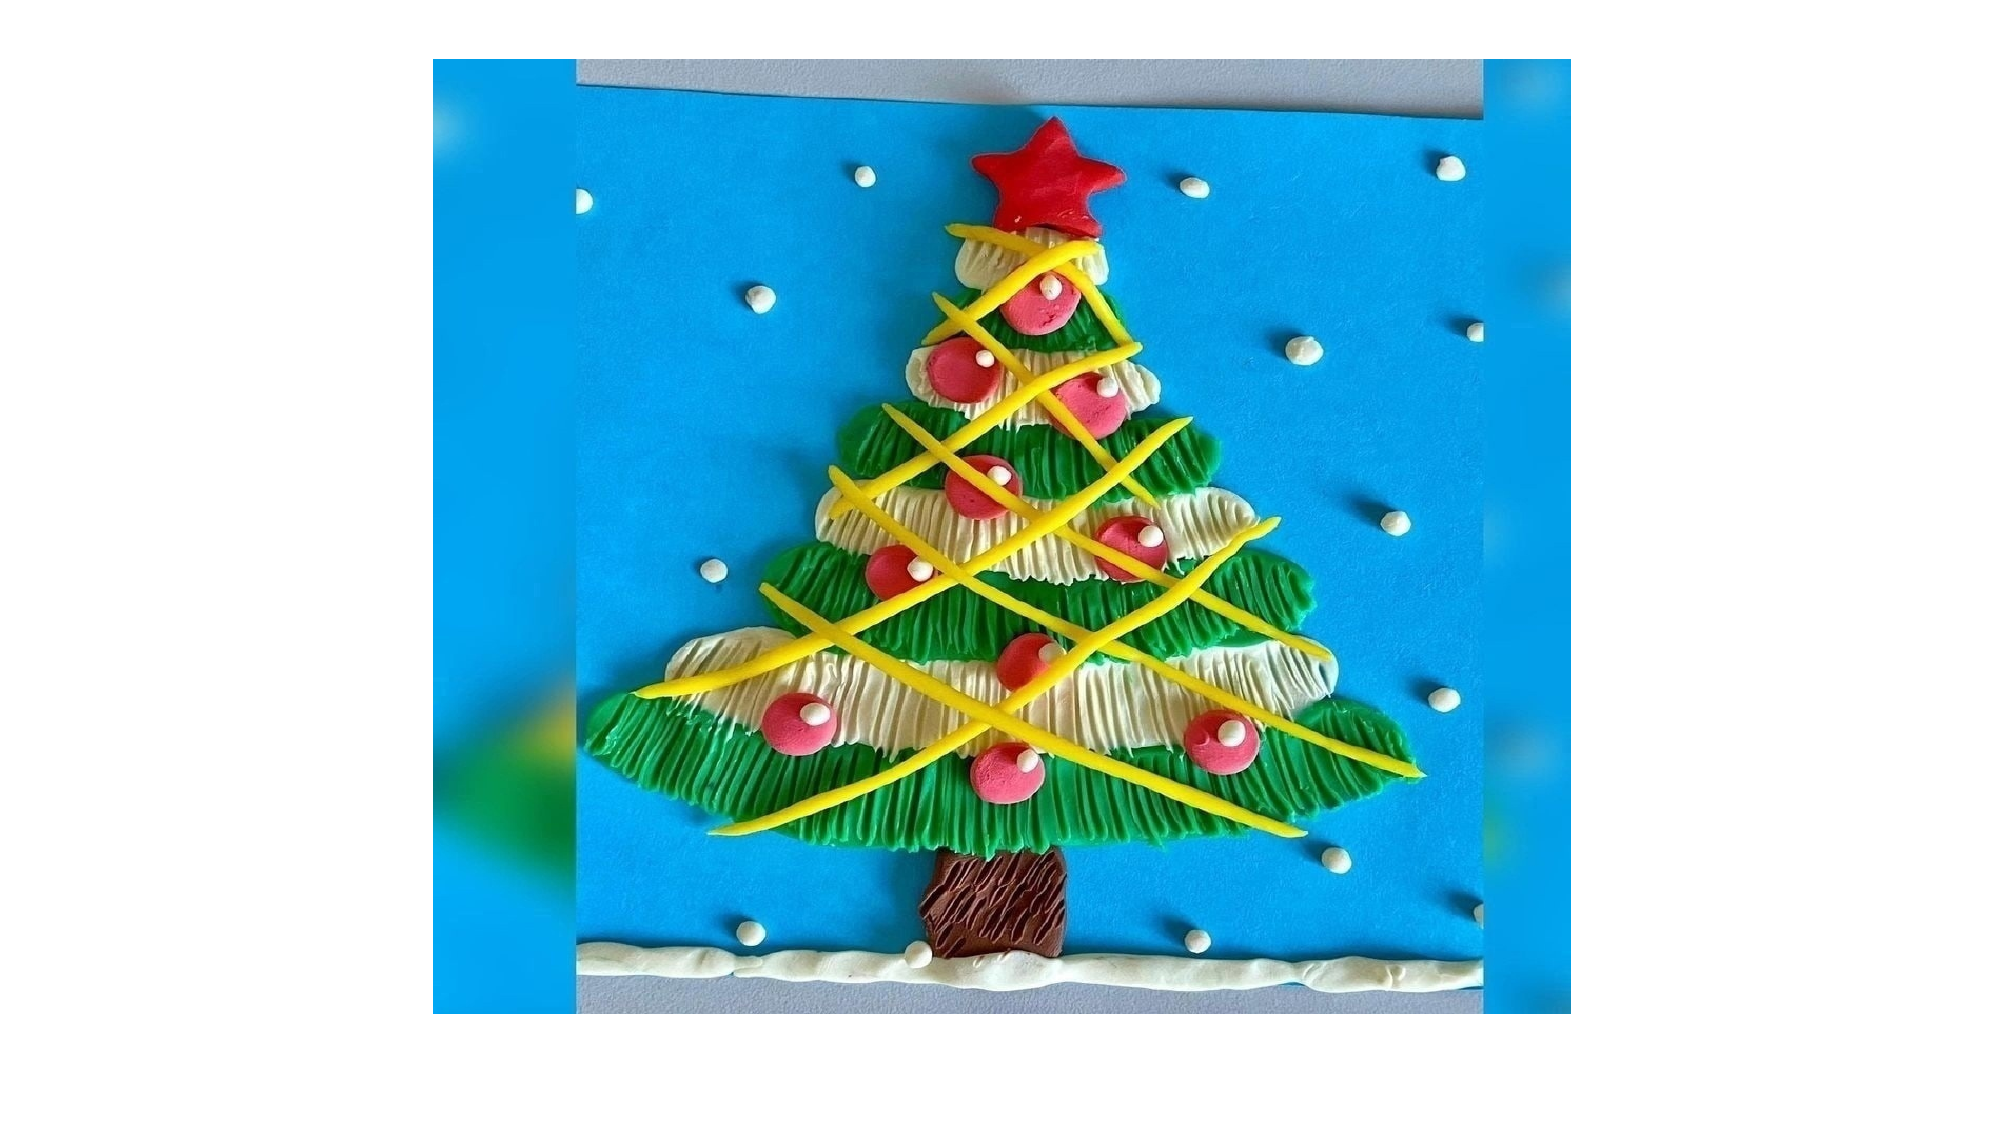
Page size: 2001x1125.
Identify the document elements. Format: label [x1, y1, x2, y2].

list [433, 59, 1571, 1014]
